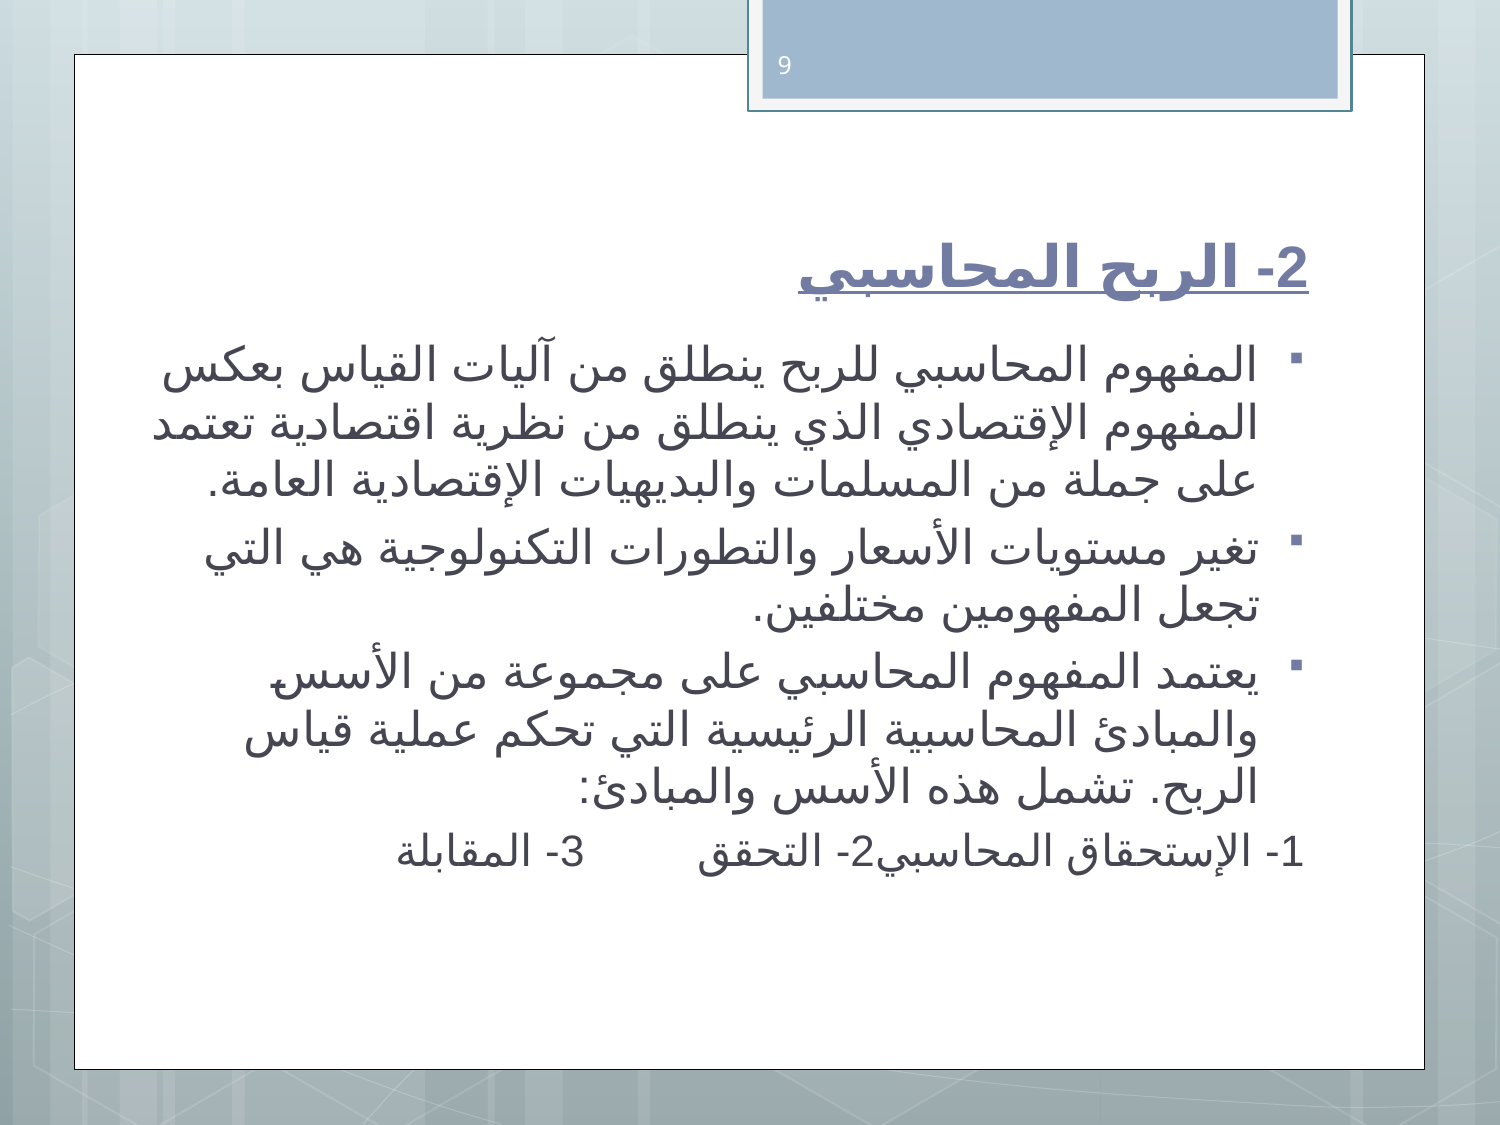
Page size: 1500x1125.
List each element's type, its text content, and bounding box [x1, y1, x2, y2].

list المفهوم المحاسبي للربح ينطلق من آليات القياس بعكس المفهوم الإقتصادي الذي ينطلق من نظرية اقتصادية تعتمد على جملة من المسلمات والبديهيات الإقتصادية العامة. تغير مستويات الأسعار والتطورات التكنولوجية هي التي تجعل المفهومين مختلفين. يعتمد المفهوم المحاسبي على مجموعة من الأسس والمبادئ المحاسبية الرئيسية التي تحكم عملية قياس الربح. تشمل هذه الأسس والمبادئ: 1- الإستحقاق المحاسبي 2- التحقق 3- المقابلة [135, 326, 1331, 933]
title 2- الربح المحاسبي [171, 184, 1324, 307]
slide_number 9 [762, 36, 982, 97]
